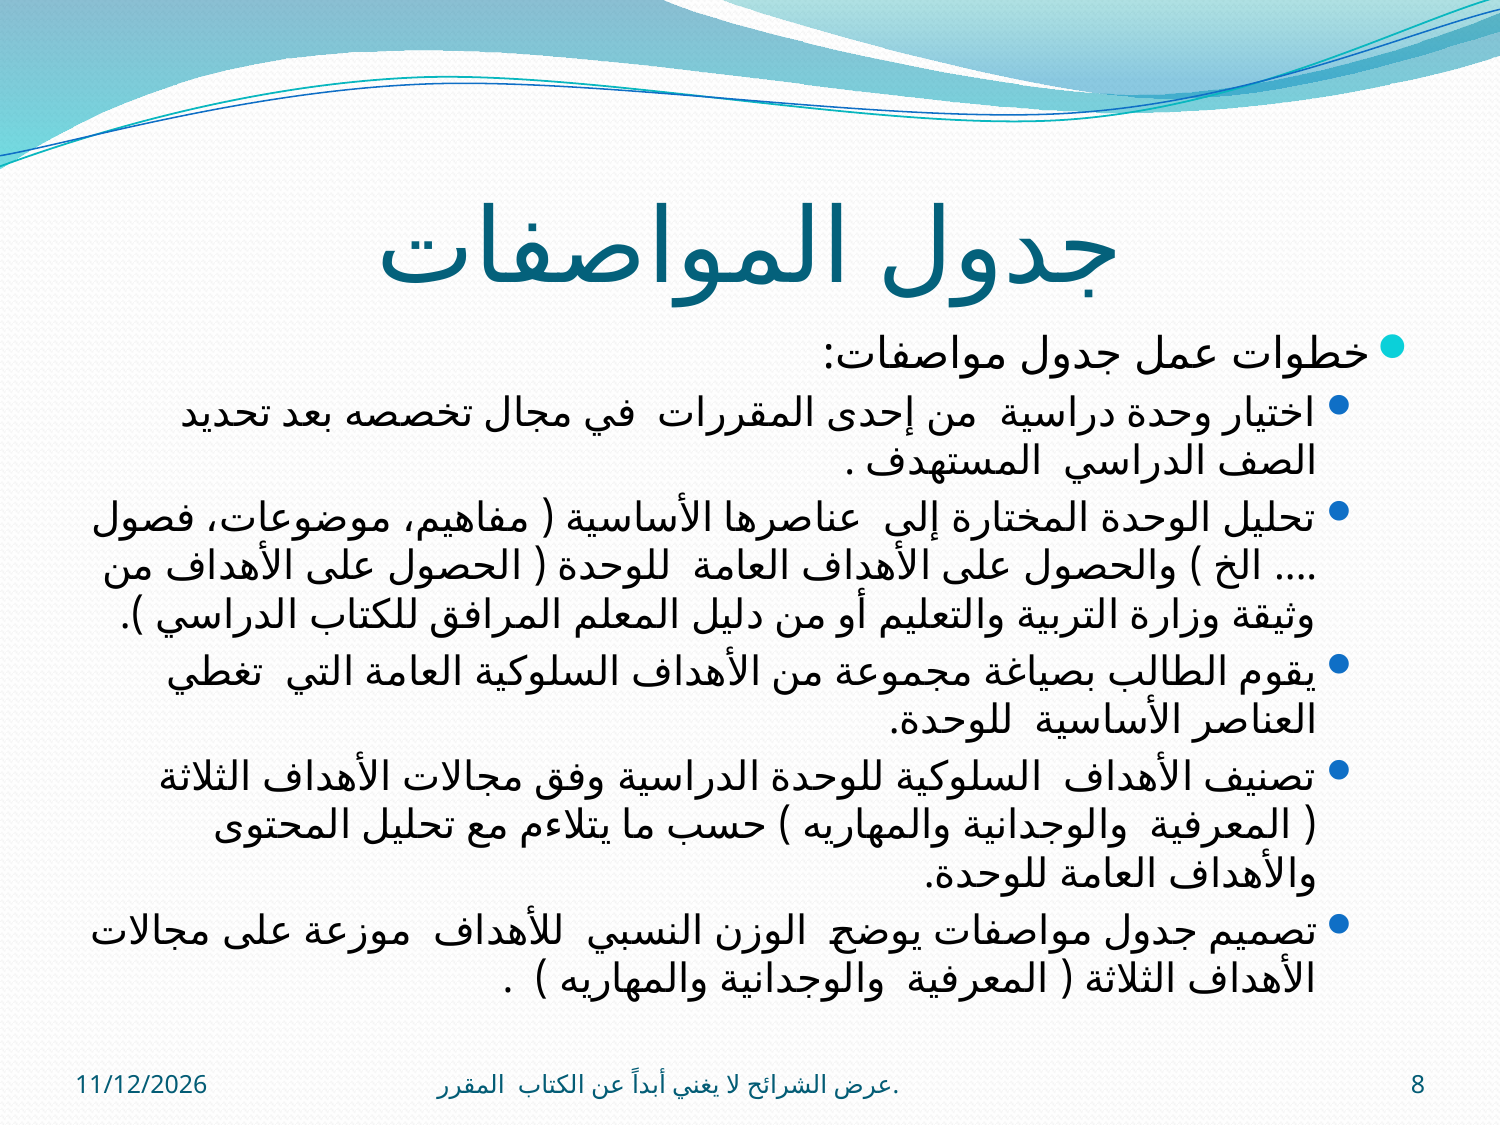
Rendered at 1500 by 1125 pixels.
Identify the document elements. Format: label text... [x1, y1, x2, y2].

footer عرض الشرائح لا يغني أبداً عن الكتاب المقرر. [437, 1042, 988, 1103]
title جدول المواصفات [75, 115, 1425, 303]
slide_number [75, 1042, 425, 1103]
slide_number 8 [1299, 1042, 1425, 1103]
list خطوات عمل جدول مواصفات: اختيار وحدة دراسية من إحدى المقررات في مجال تخصصه بعد تحديد الصف الدراسي المستهدف . تحليل الوحدة المختارة إلى عناصرها الأساسية ( مفاهيم، موضوعات، فصول .... الخ ) والحصول على الأهداف العامة للوحدة ( الحصول على الأهداف من وثيقة وزارة التربية والتعليم أو من دليل المعلم المرافق للكتاب الدراسي ). يقوم الطالب بصياغة مجموعة من الأهداف السلوكية العامة التي تغطي العناصر الأساسية للوحدة. تصنيف الأهداف السلوكية للوحدة الدراسية وفق مجالات الأهداف الثلاثة ( المعرفية والوجدانية والمهاريه ) حسب ما يتلاءم مع تحليل المحتوى والأهداف العامة للوحدة. تصميم جدول مواصفات يوضح الوزن النسبي للأهداف موزعة على مجالات الأهداف الثلاثة ( المعرفية والوجدانية والمهاريه ) . [75, 317, 1425, 1038]
